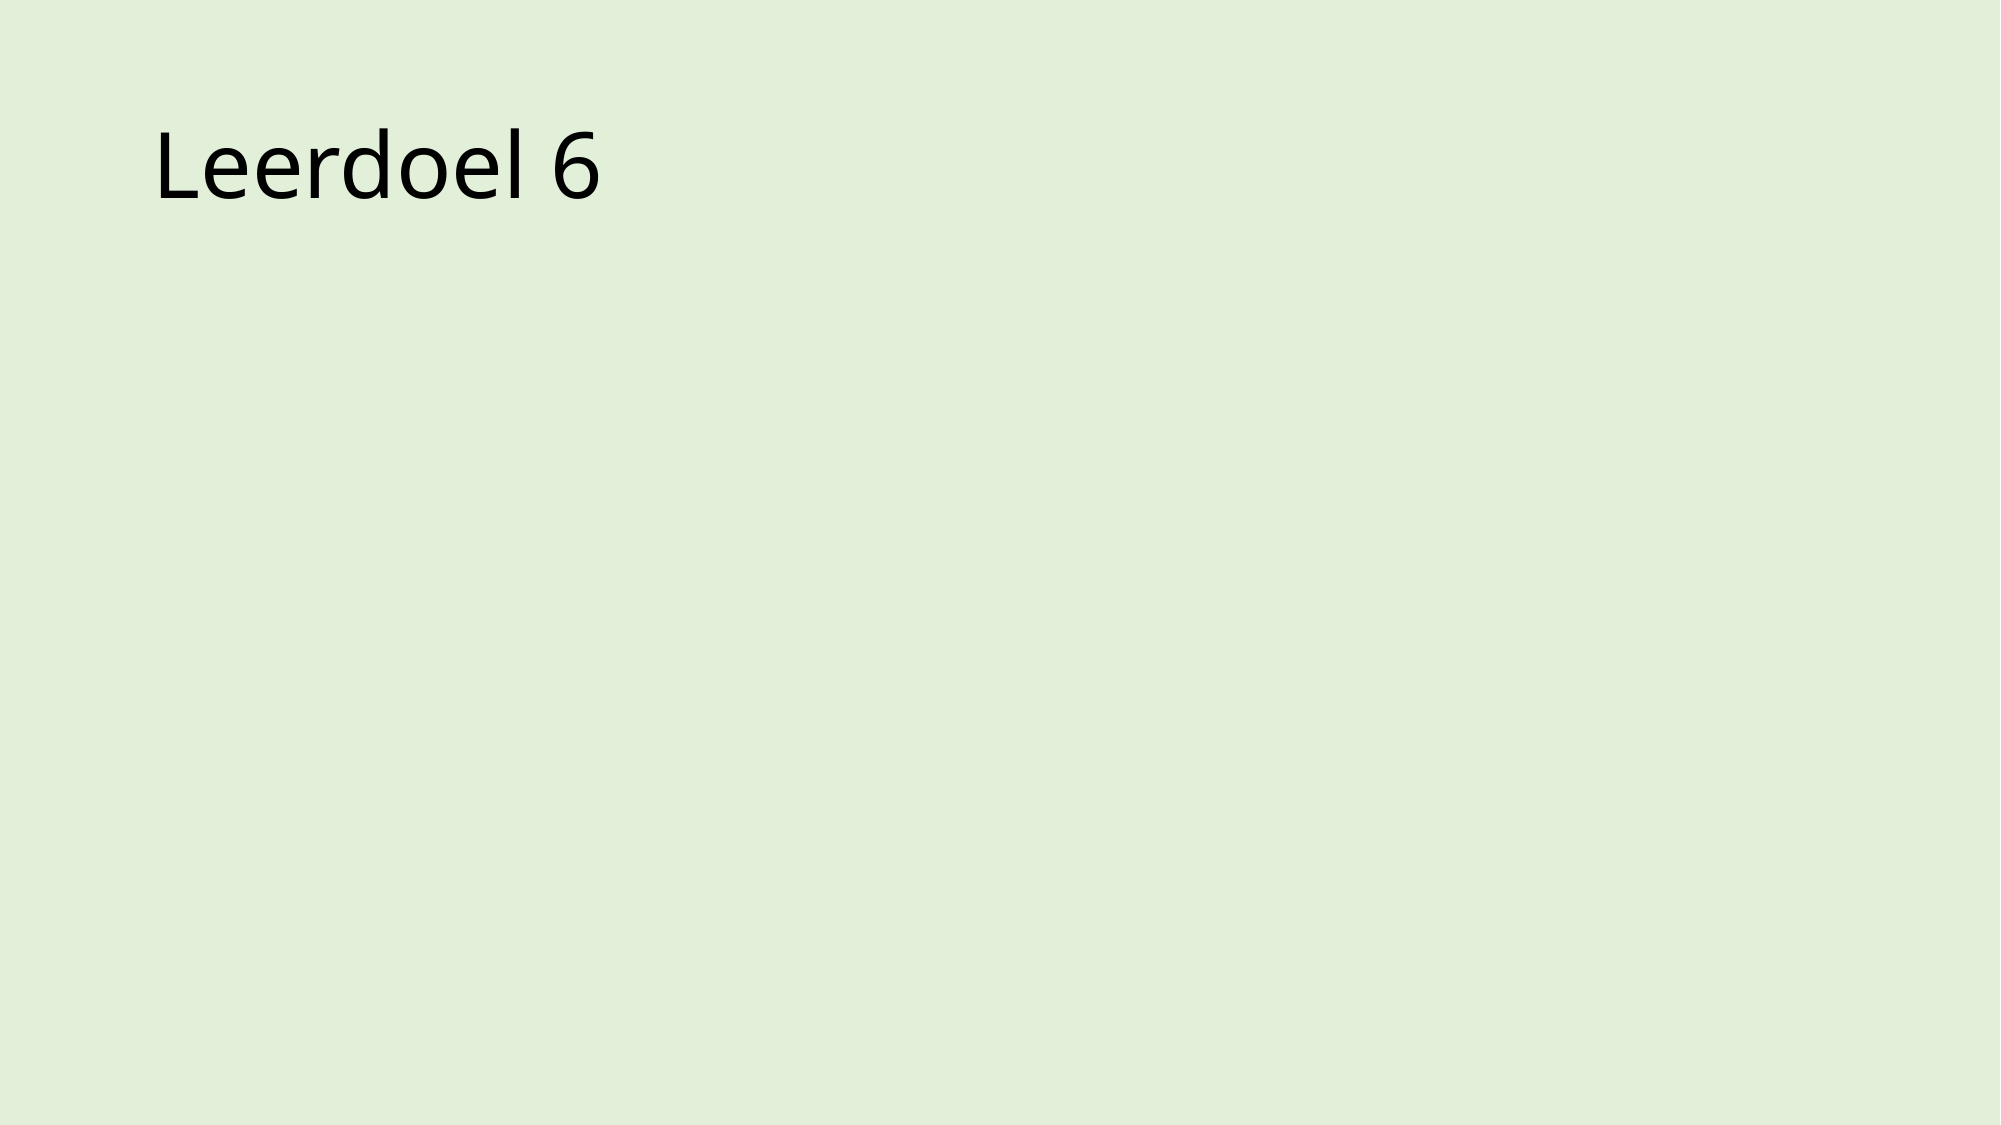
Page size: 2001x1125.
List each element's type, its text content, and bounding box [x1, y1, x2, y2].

title Leerdoel 6 [137, 59, 1863, 278]
